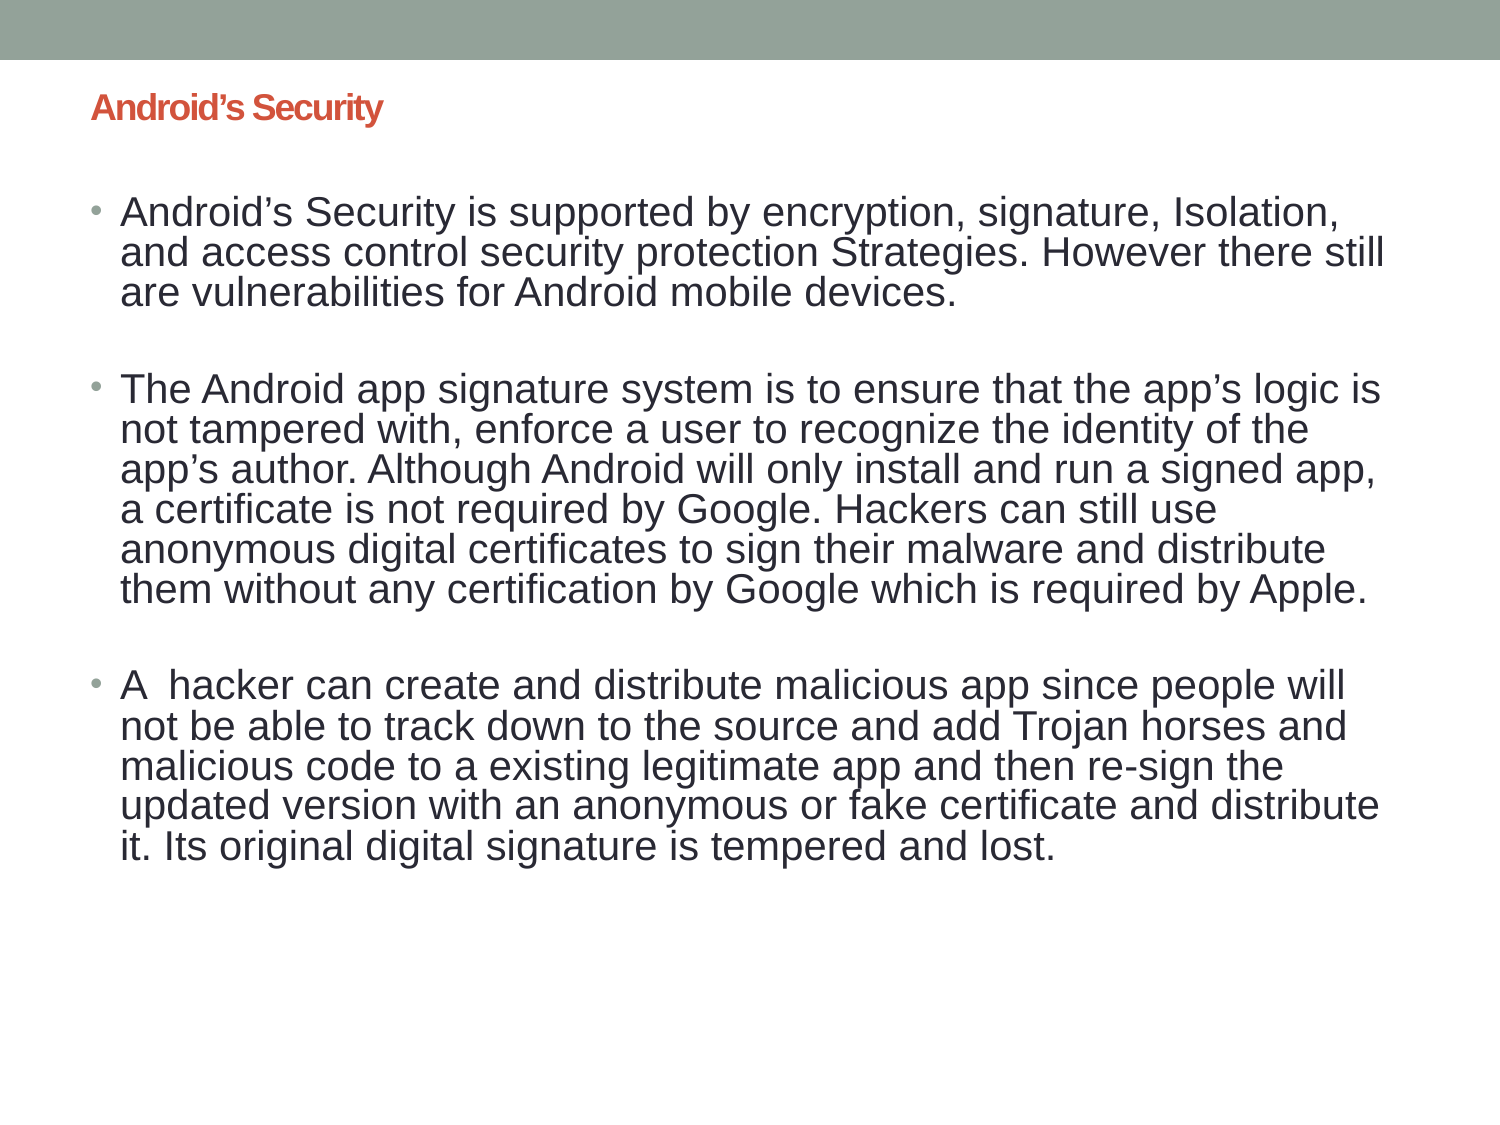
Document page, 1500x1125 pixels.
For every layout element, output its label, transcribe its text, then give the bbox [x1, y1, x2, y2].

list Android’s Security is supported by encryption, signature, Isolation, and access control security protection Strategies. However there still are vulnerabilities for Android mobile devices. The Android app signature system is to ensure that the app’s logic is not tampered with, enforce a user to recognize the identity of the app’s author. Although Android will only install and run a signed app, a certificate is not required by Google. Hackers can still use anonymous digital certificates to sign their malware and distribute them without any certification by Google which is required by Apple. A hacker can create and distribute ma­licious app since people will not be able to track down to the source and add Trojan horses and malicious code to a existing legitimate app and then re-sign the updated version with an anonymous or fake certificate and distribute it. Its original digital signature is tempered and lost. [75, 187, 1425, 1063]
title Android’s Security [75, 75, 1425, 180]
